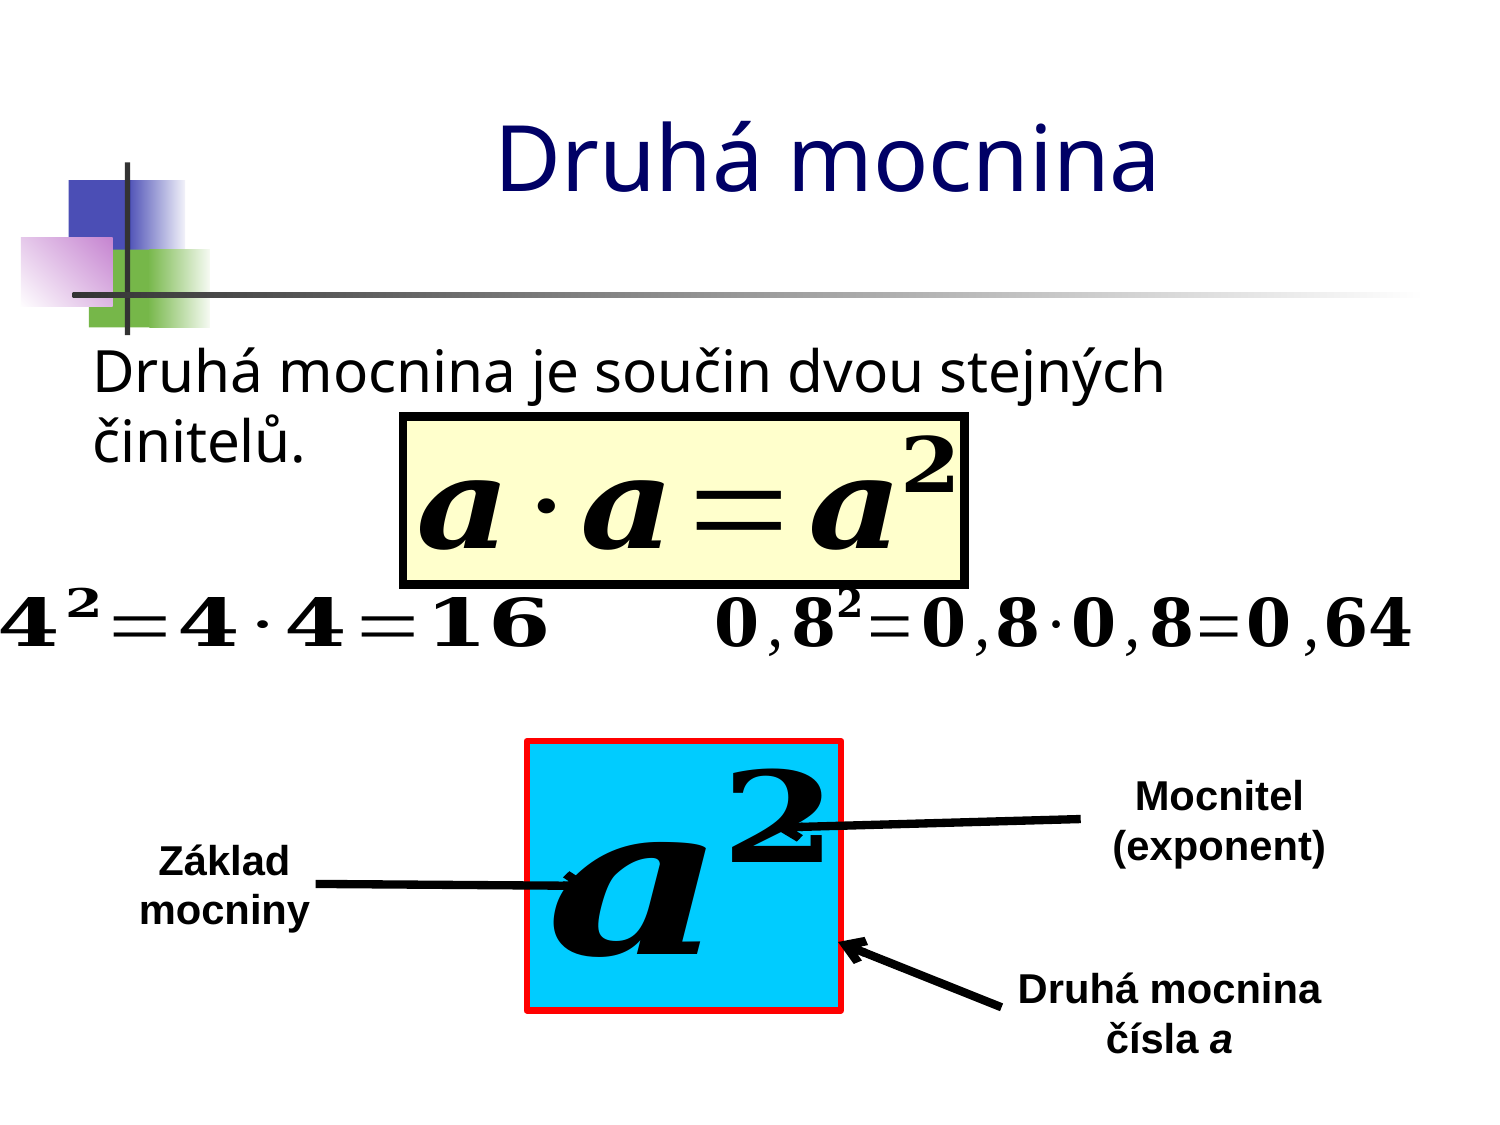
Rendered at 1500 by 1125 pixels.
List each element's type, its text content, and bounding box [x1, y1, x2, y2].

text_box Mocnitel (exponent) [1059, 760, 1379, 876]
list Druhá mocnina je součin dvou stejných činitelů. [61, 326, 1374, 410]
title Druhá mocnina [188, 34, 1468, 276]
text_box Základ mocniny [64, 825, 384, 941]
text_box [773, 818, 1081, 828]
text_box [315, 883, 593, 887]
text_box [837, 941, 1002, 1008]
text_box Druhá mocnina čísla a [986, 954, 1353, 1070]
